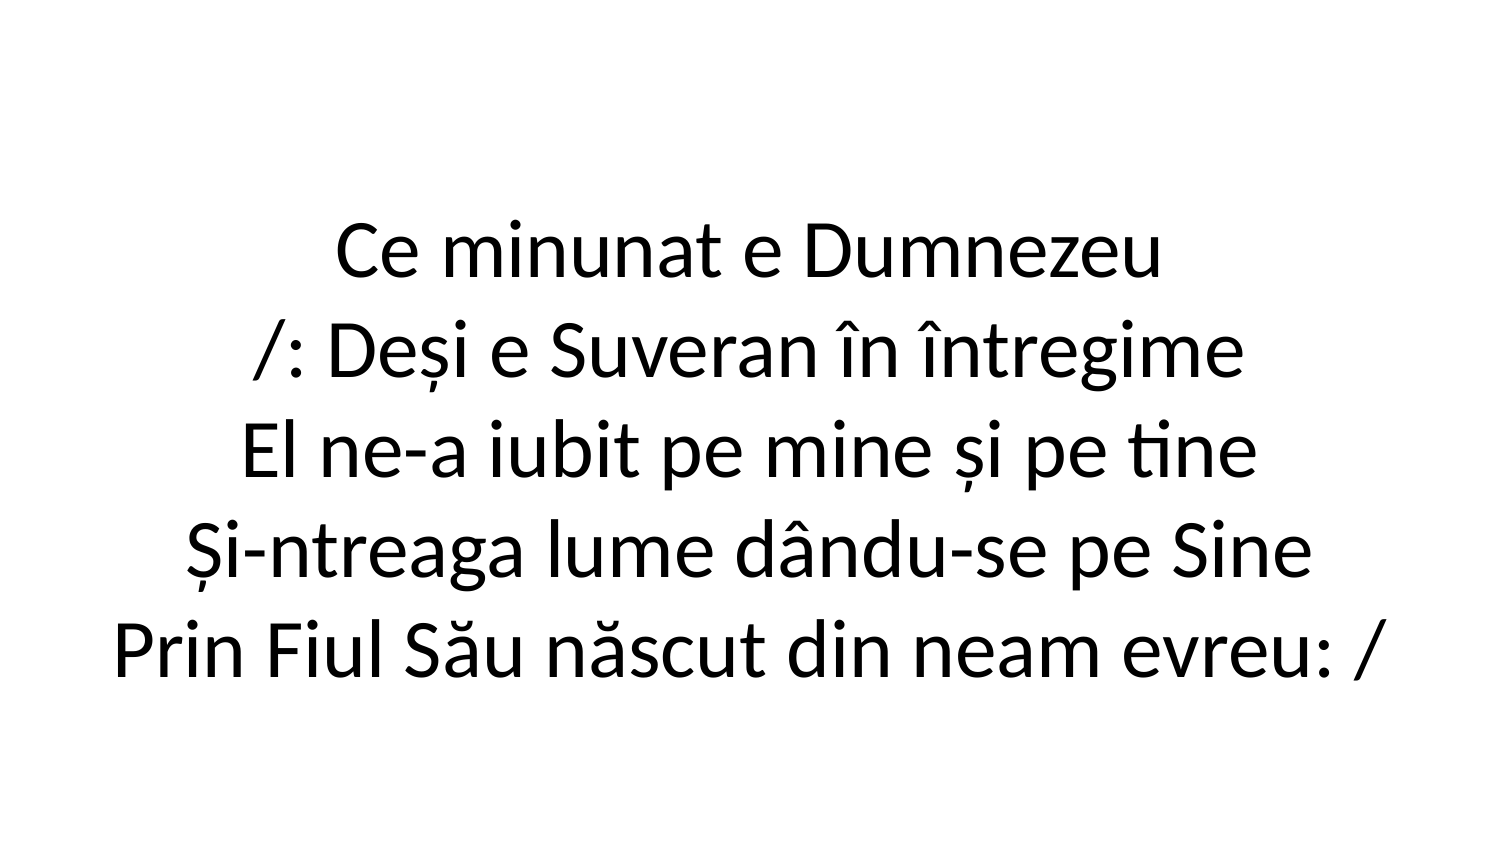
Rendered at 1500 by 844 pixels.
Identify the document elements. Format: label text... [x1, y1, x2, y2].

text_box Ce minunat e Dumnezeu /: Deși e Suveran în întregime El ne-a iubit pe mine și pe tine Și-ntreaga lume dându-se pe Sine Prin Fiul Său născut din neam evreu: / [97, 142, 1403, 702]
